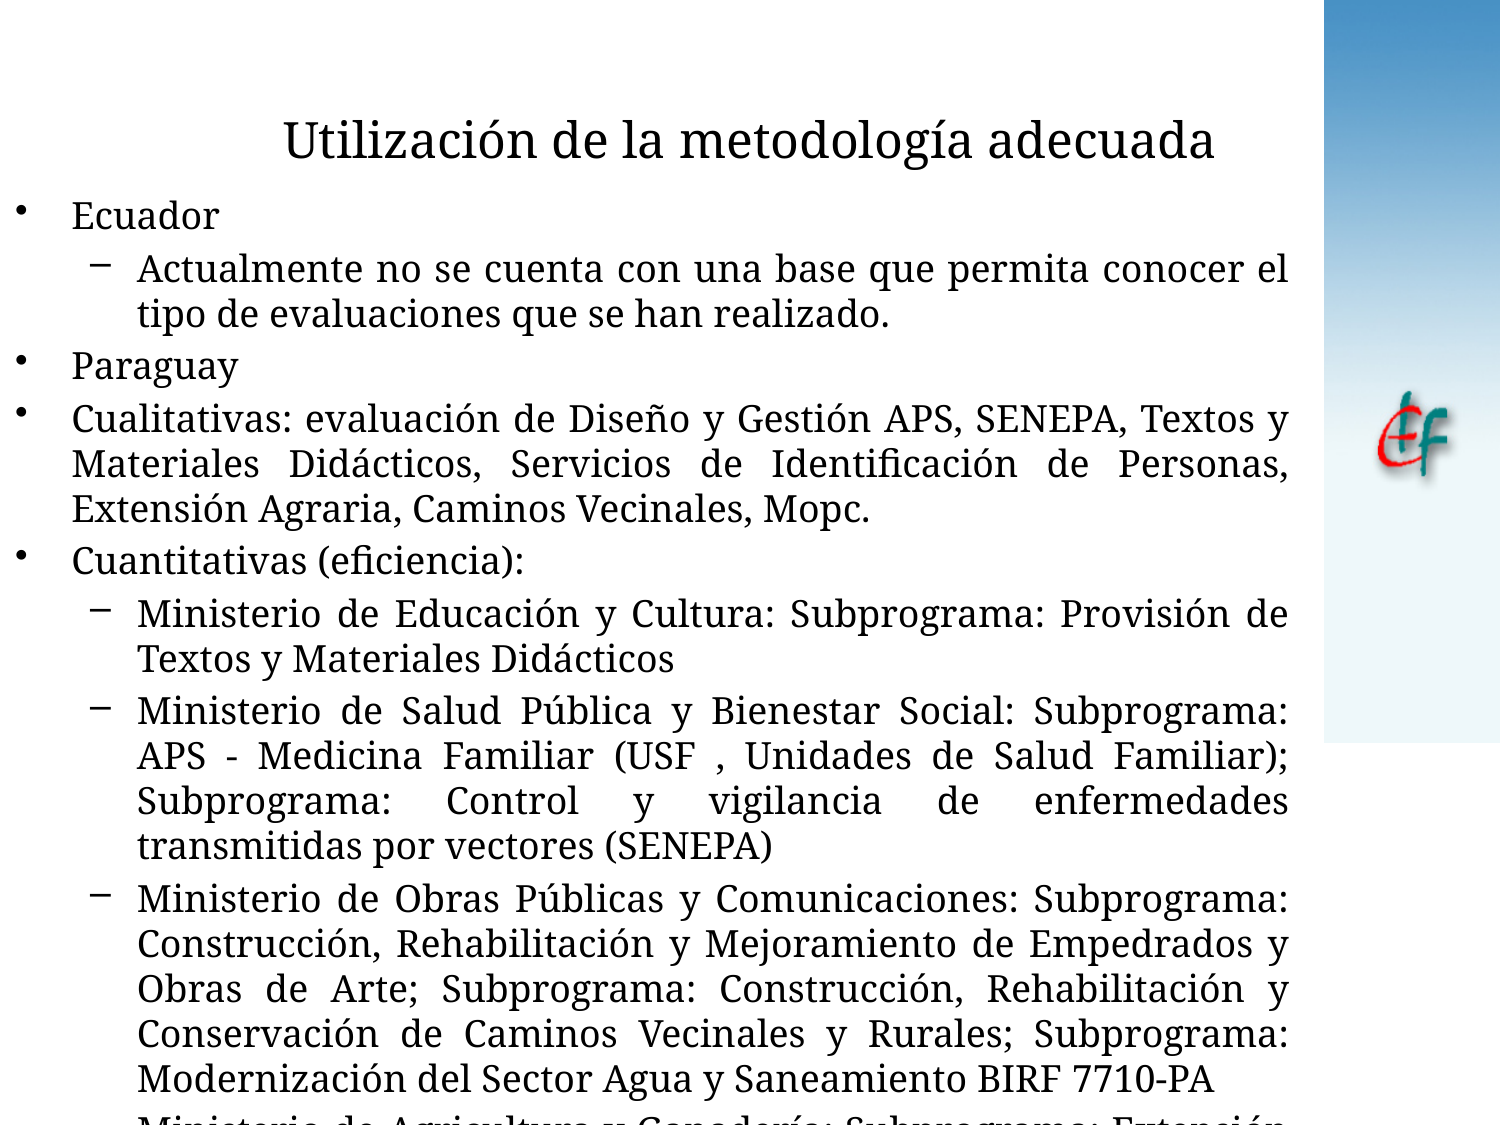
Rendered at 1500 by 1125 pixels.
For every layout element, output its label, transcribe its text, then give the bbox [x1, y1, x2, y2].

list Ecuador Actualmente no se cuenta con una base que permita conocer el tipo de evaluaciones que se han realizado. Paraguay Cualitativas: evaluación de Diseño y Gestión APS, SENEPA, Textos y Materiales Didácticos, Servicios de Identificación de Personas, Extensión Agraria, Caminos Vecinales, Mopc. Cuantitativas (eficiencia): Ministerio de Educación y Cultura: Subprograma: Provisión de Textos y Materiales Didácticos Ministerio de Salud Pública y Bienestar Social: Subprograma: APS - Medicina Familiar (USF , Unidades de Salud Familiar); Subprograma: Control y vigilancia de enfermedades transmitidas por vectores (SENEPA) Ministerio de Obras Públicas y Comunicaciones: Subprograma: Construcción, Rehabilitación y Mejoramiento de Empedrados y Obras de Arte; Subprograma: Construcción, Rehabilitación y Conservación de Caminos Vecinales y Rurales; Subprograma: Modernización del Sector Agua y Saneamiento BIRF 7710-PA Ministerio de Agricultura y Ganadería: Subprograma: Extensión Agraria Ministerio del Interior: Programa: Servicio de Identificaciones de Personas [0, 184, 1306, 1102]
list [1323, 0, 1500, 743]
title Utilización de la metodología adecuada [74, 44, 1318, 233]
